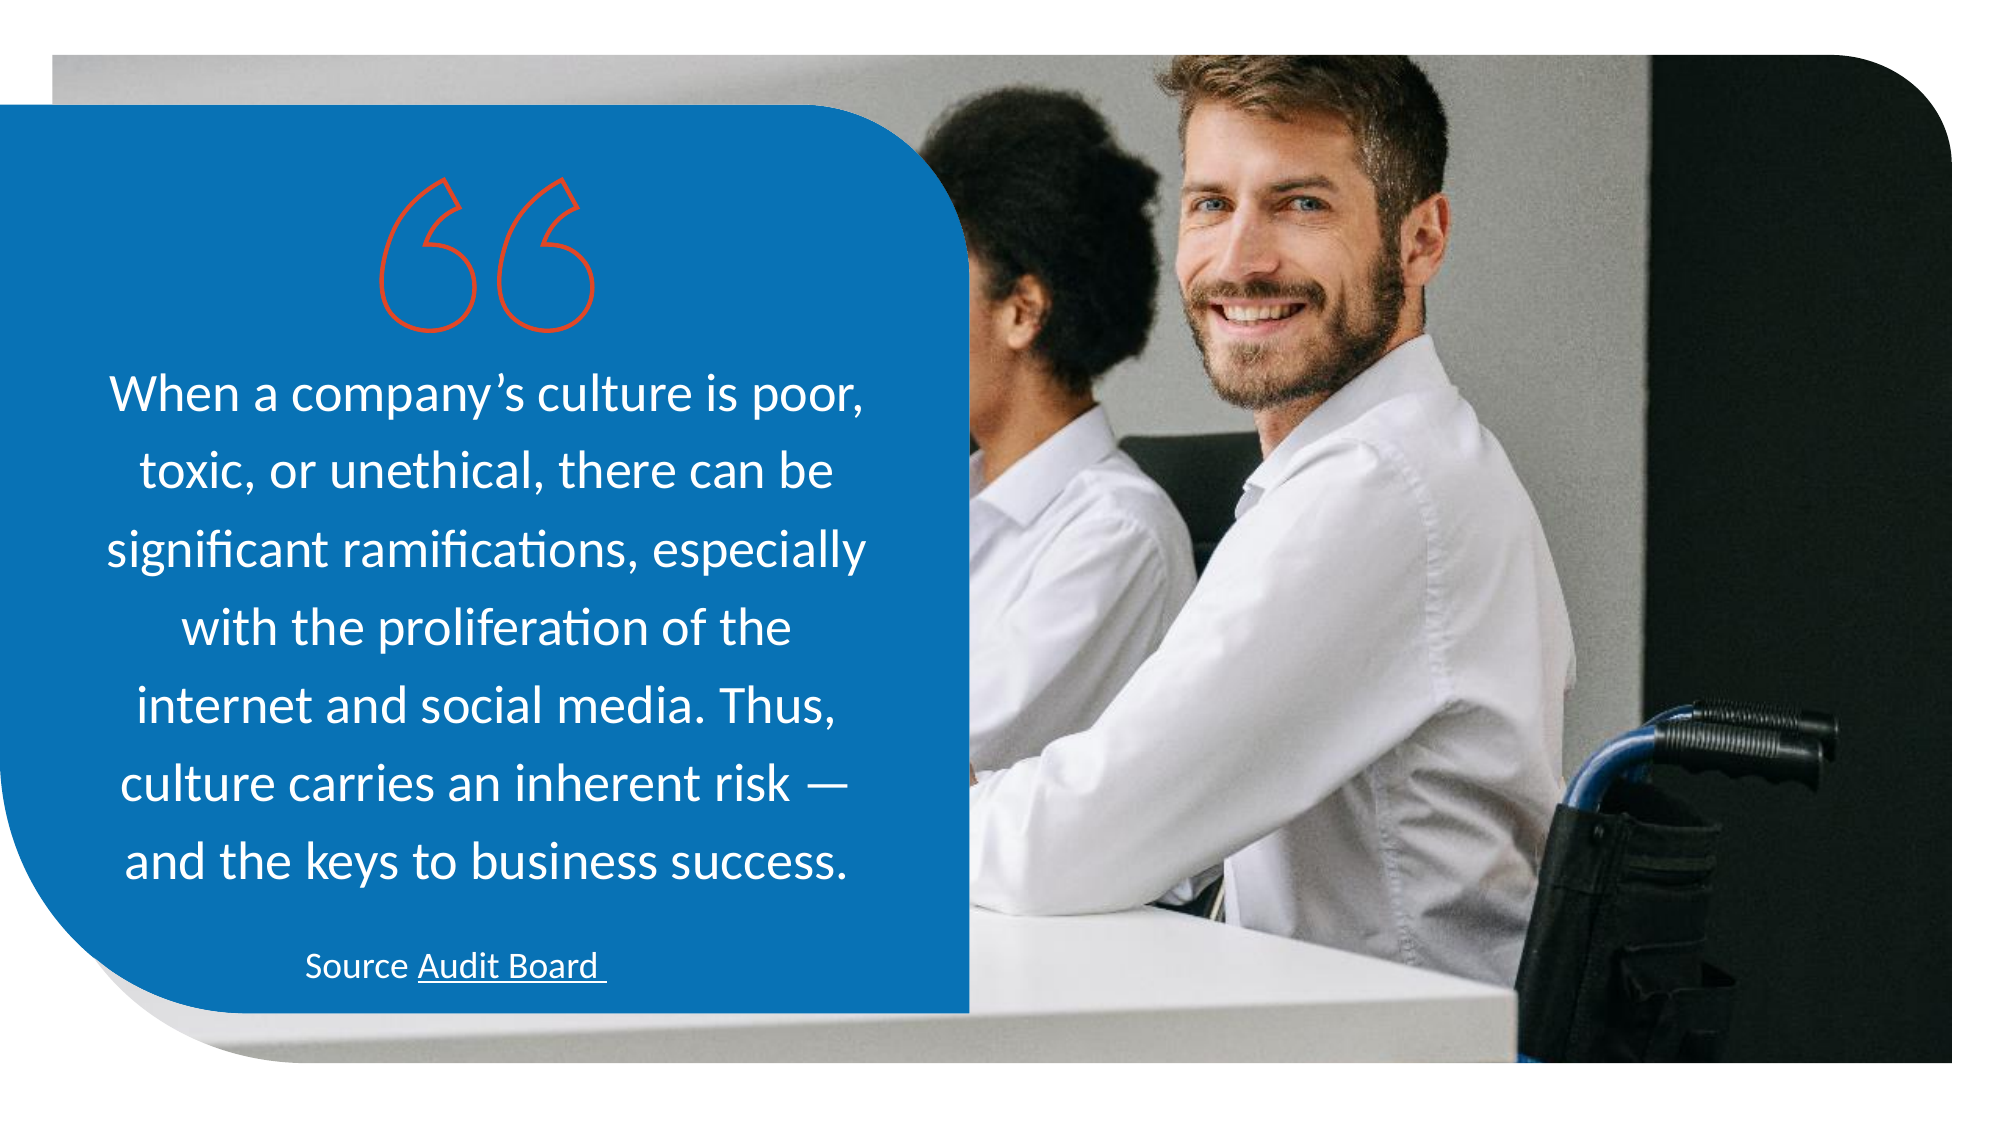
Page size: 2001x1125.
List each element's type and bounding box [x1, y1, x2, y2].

picture [52, 54, 1952, 1064]
